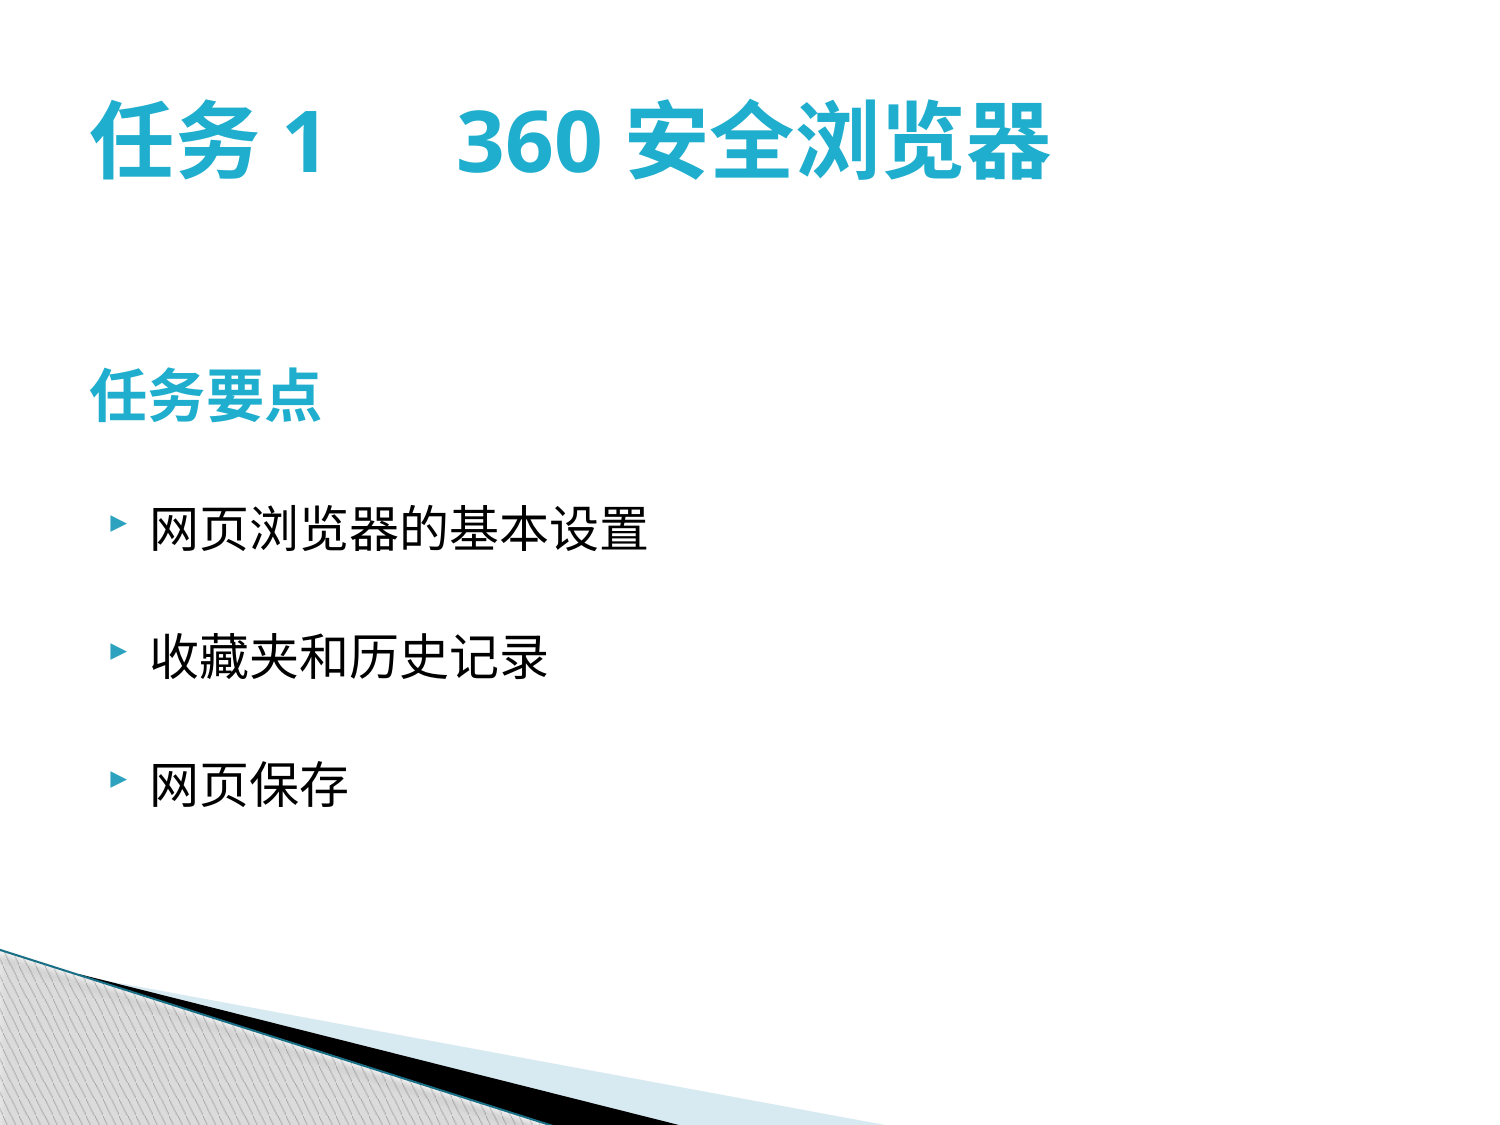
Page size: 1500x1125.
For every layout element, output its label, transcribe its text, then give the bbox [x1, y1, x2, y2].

list 任务要点 网页浏览器的基本设置 收藏夹和历史记录 网页保存 [75, 309, 1425, 953]
title 任务1 360安全浏览器 [75, 45, 1425, 233]
